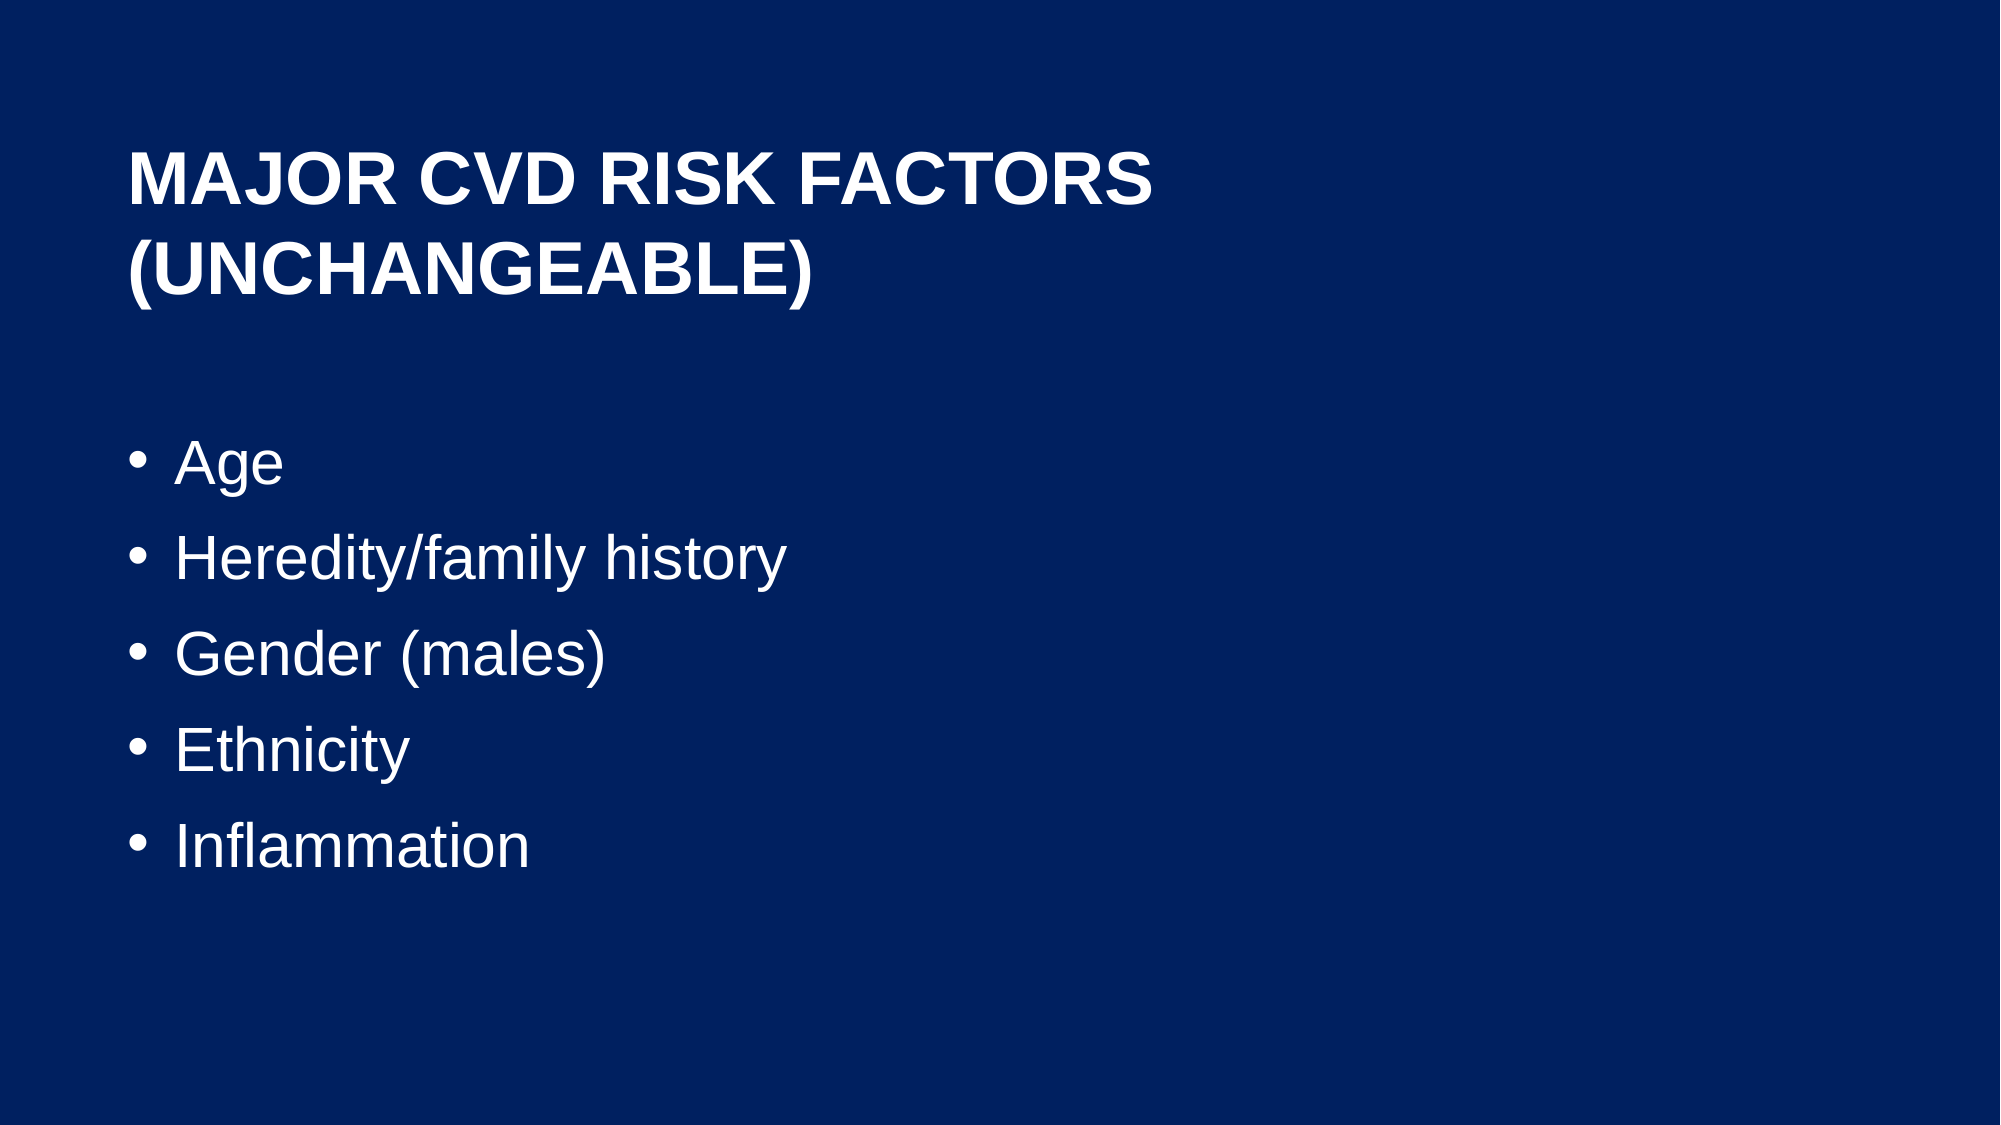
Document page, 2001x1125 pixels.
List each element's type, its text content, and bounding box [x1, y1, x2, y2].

list Age Heredity/family history Gender (males) Ethnicity Inflammation [112, 351, 1775, 950]
title Major CVD risk factors (unchangeable) [112, 99, 1775, 339]
